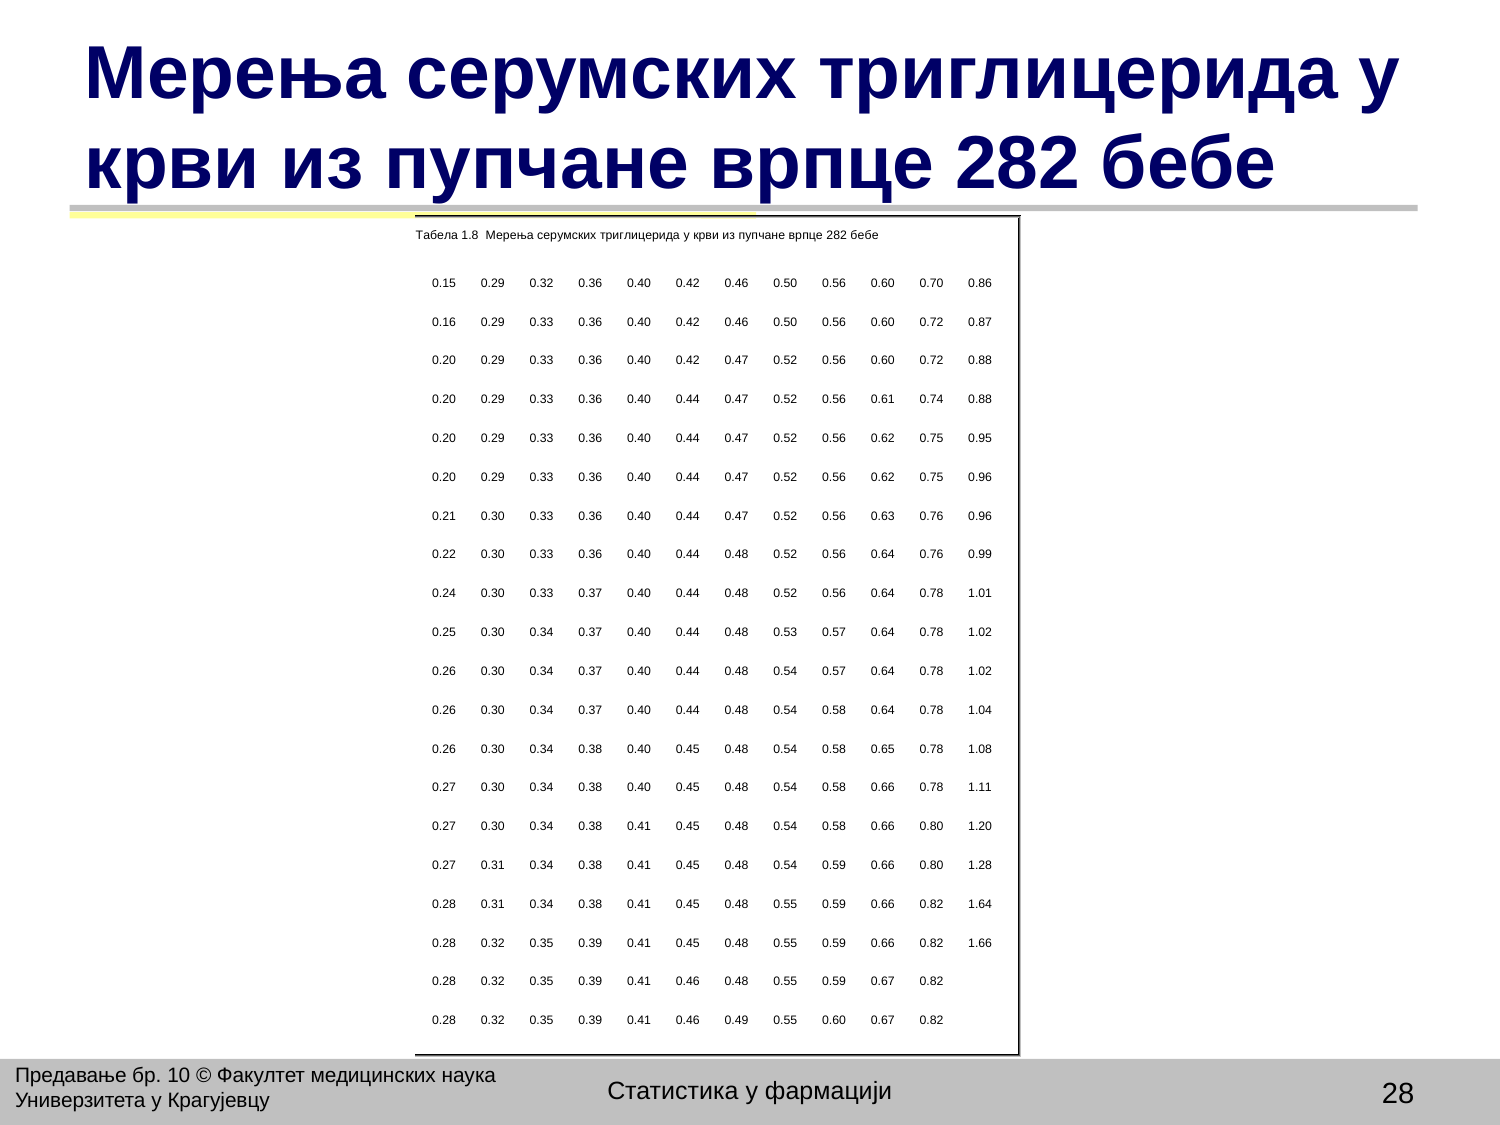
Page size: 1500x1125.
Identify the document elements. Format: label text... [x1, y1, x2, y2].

slide_number Предавање бр. 10 © Факултет медицинских наука Универзитета у Крагујевцу [0, 1053, 622, 1108]
footer Статистика у фармацији [512, 1066, 988, 1125]
title Mерења серумских триглицерида у крви из пупчане врпце 282 бебе [69, 19, 1426, 208]
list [414, 214, 1036, 1058]
slide_number 28 [1079, 1066, 1430, 1125]
